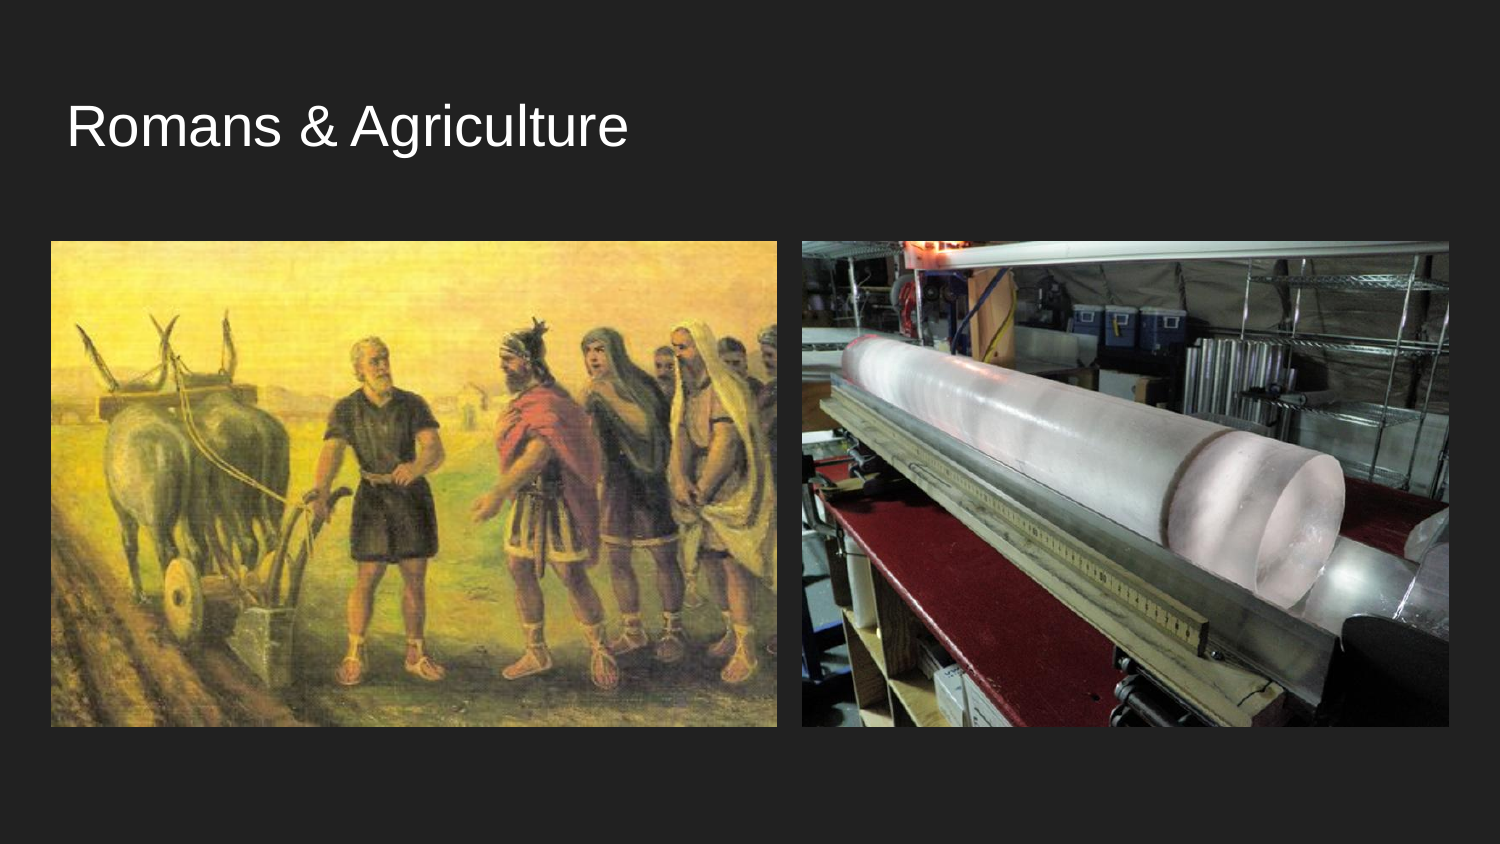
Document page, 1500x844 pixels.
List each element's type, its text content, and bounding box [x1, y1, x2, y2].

picture [802, 241, 1450, 727]
picture [50, 241, 777, 727]
title Romans & Agriculture [51, 72, 1449, 167]
